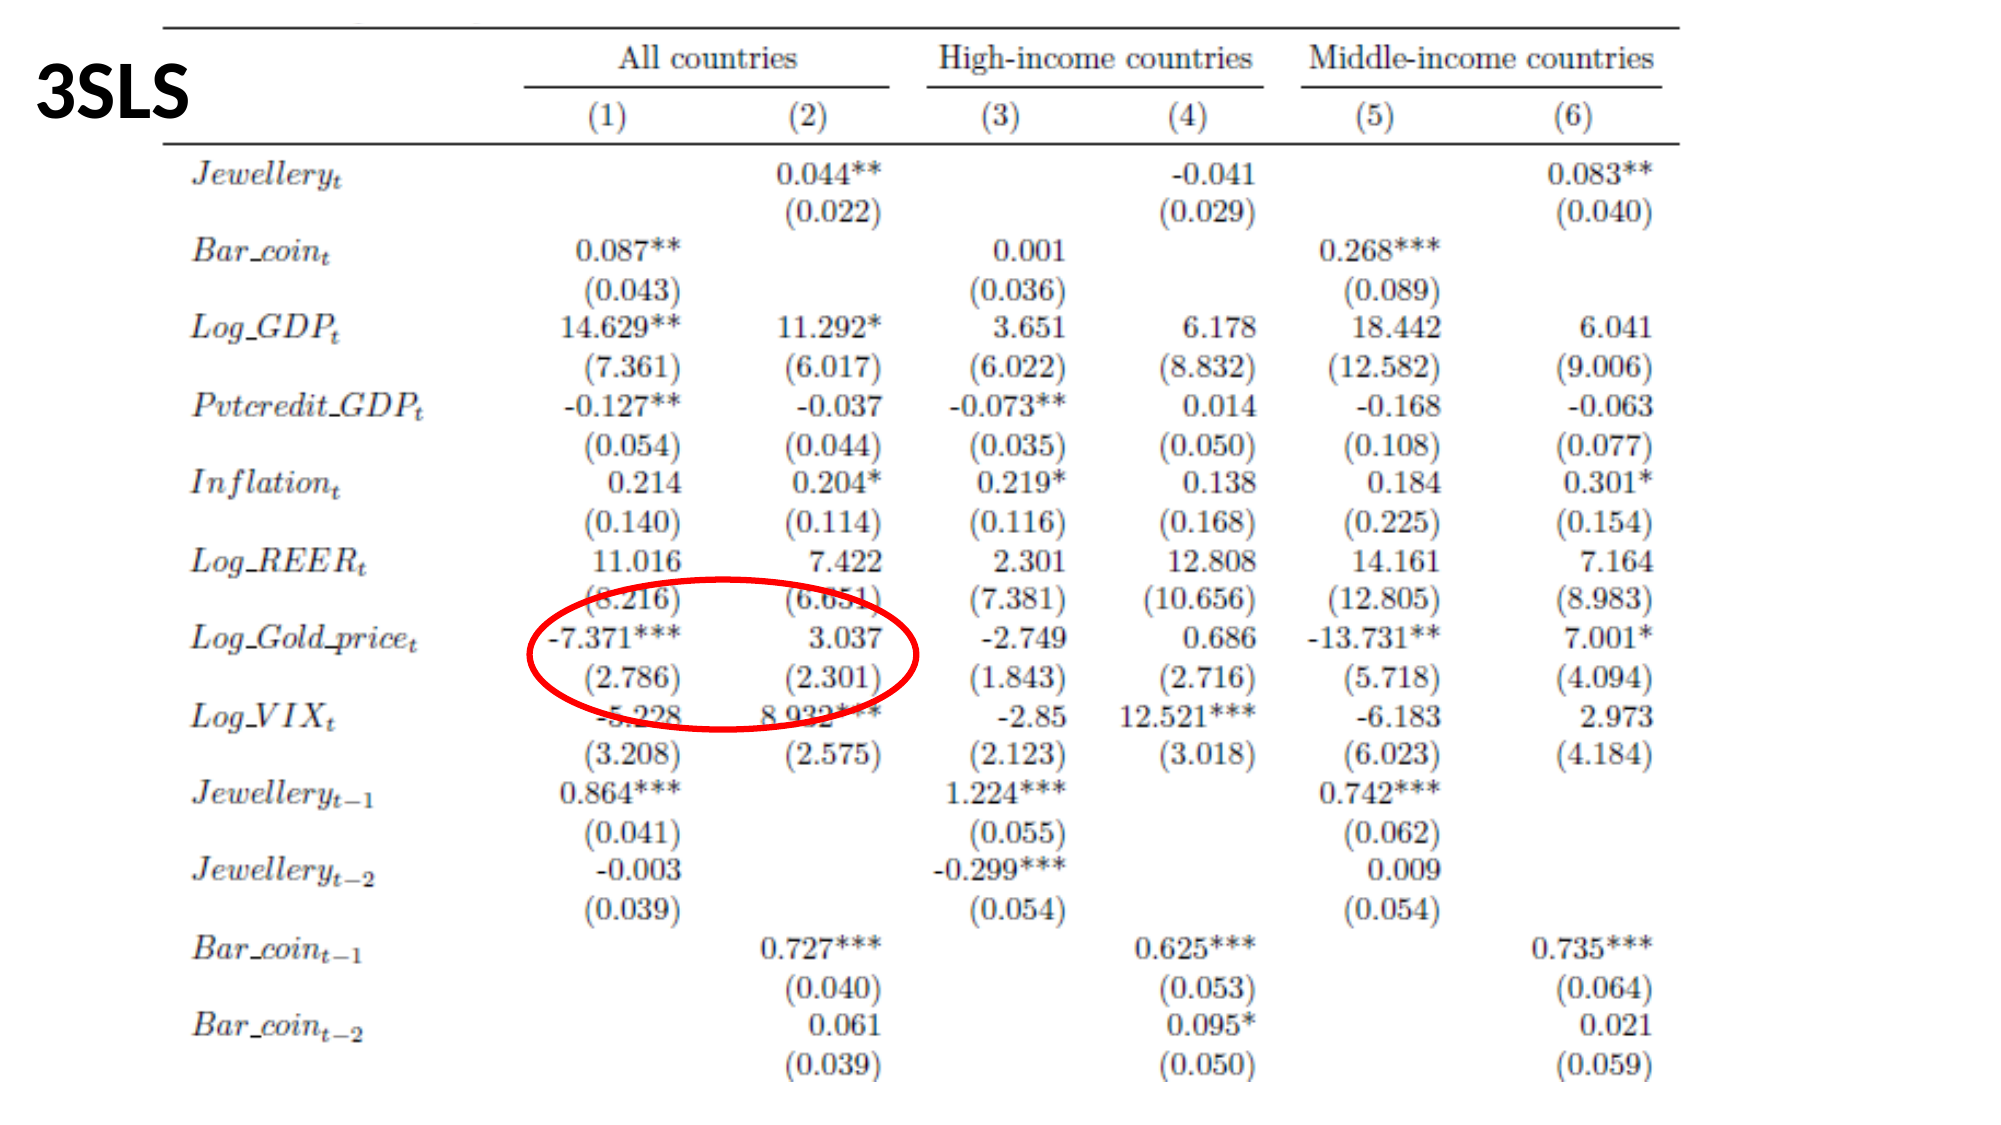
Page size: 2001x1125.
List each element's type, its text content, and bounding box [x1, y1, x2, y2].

text_box 3SLS [19, 28, 159, 143]
picture [159, 23, 1700, 1082]
